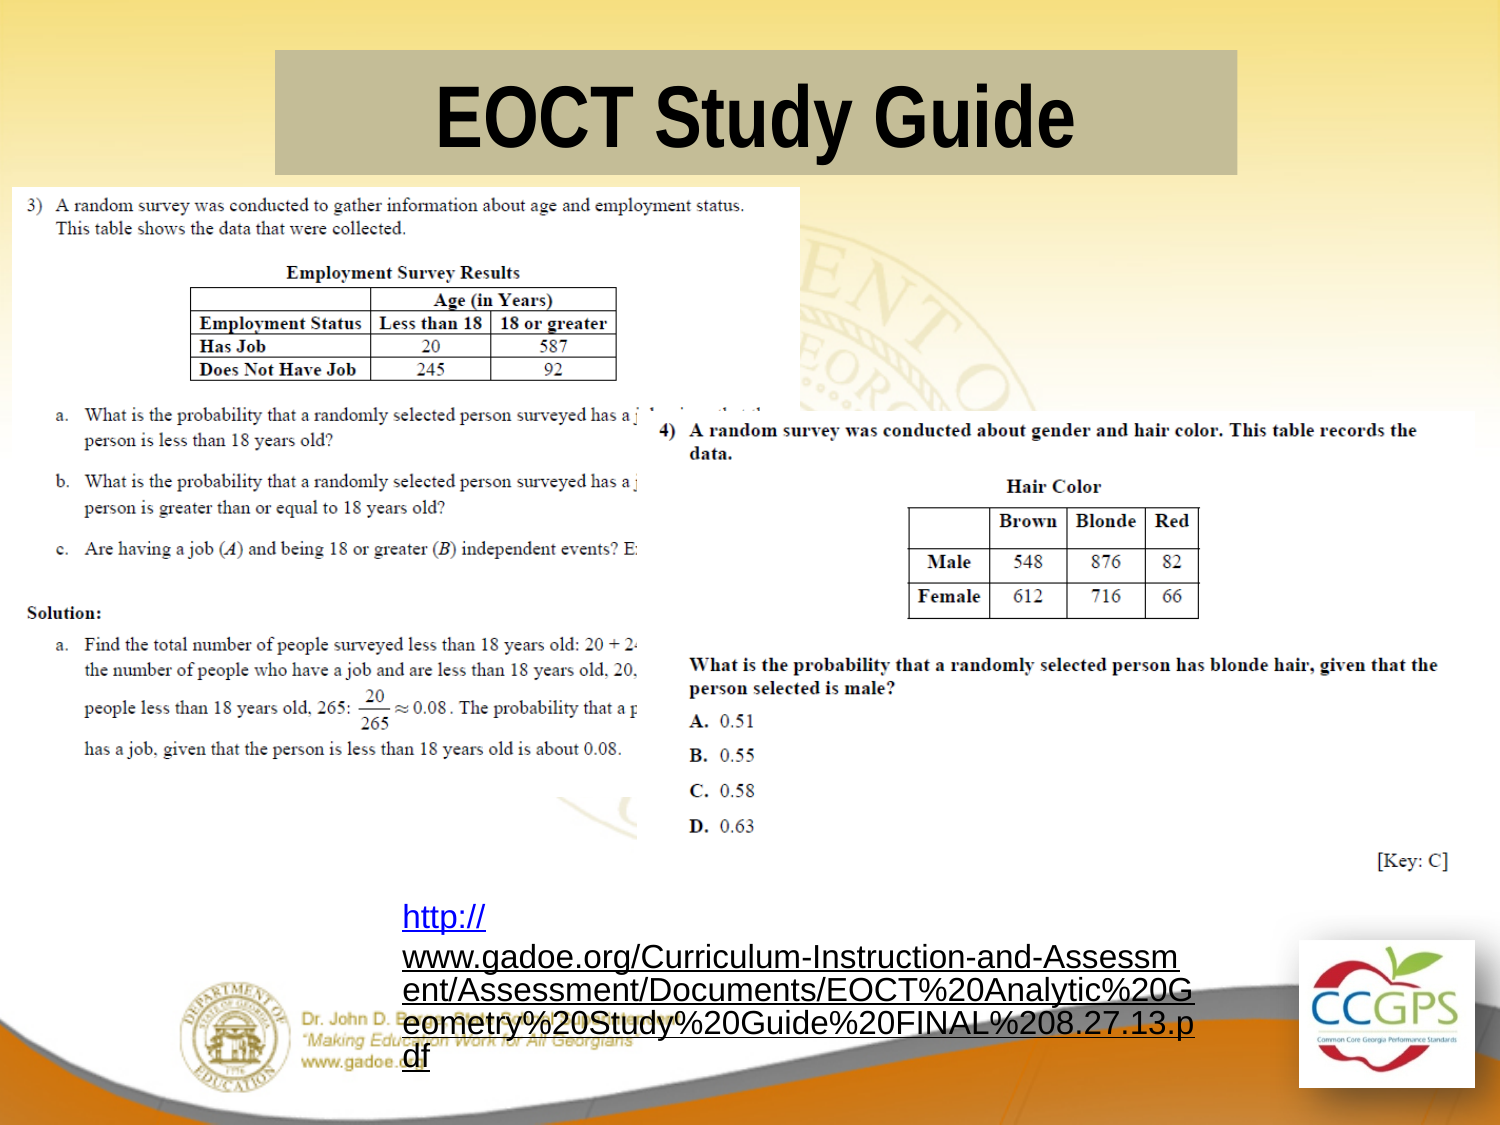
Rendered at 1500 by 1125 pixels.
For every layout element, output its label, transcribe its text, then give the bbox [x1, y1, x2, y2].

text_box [12, 187, 1476, 888]
picture [0, 0, 1500, 1125]
title EOCT Study Guide [274, 49, 1238, 176]
text_box http://www.gadoe.org/Curriculum-Instruction-and-Assessment/Assessment/Documents/EOCT%20Analytic%20Geometry%20Study%20Guide%20FINAL%208.27.13.pdf [387, 896, 1213, 1022]
